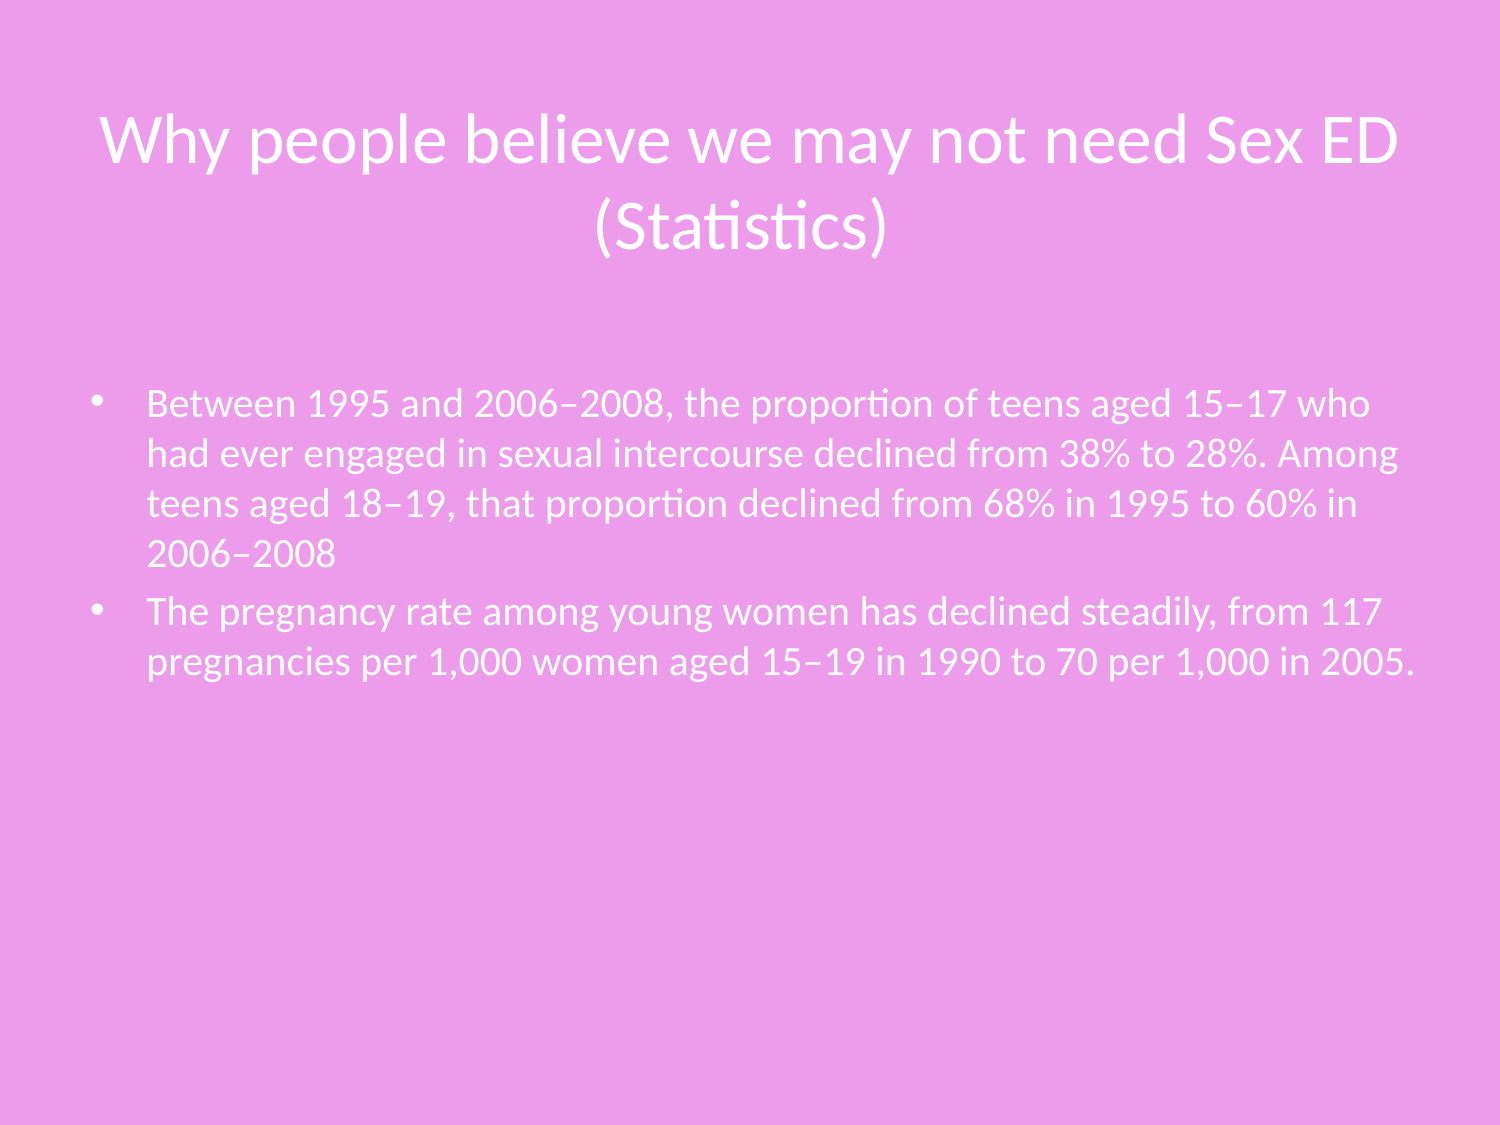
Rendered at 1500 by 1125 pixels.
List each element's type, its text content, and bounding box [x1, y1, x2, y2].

list Between 1995 and 2006–2008, the proportion of teens aged 15–17 who had ever engaged in sexual intercourse declined from 38% to 28%. Among teens aged 18–19, that proportion declined from 68% in 1995 to 60% in 2006–2008 The pregnancy rate among young women has declined steadily, from 117 pregnancies per 1,000 women aged 15–19 in 1990 to 70 per 1,000 in 2005. [75, 367, 1446, 1005]
title Why people believe we may not need Sex ED (Statistics) [75, 45, 1425, 312]
